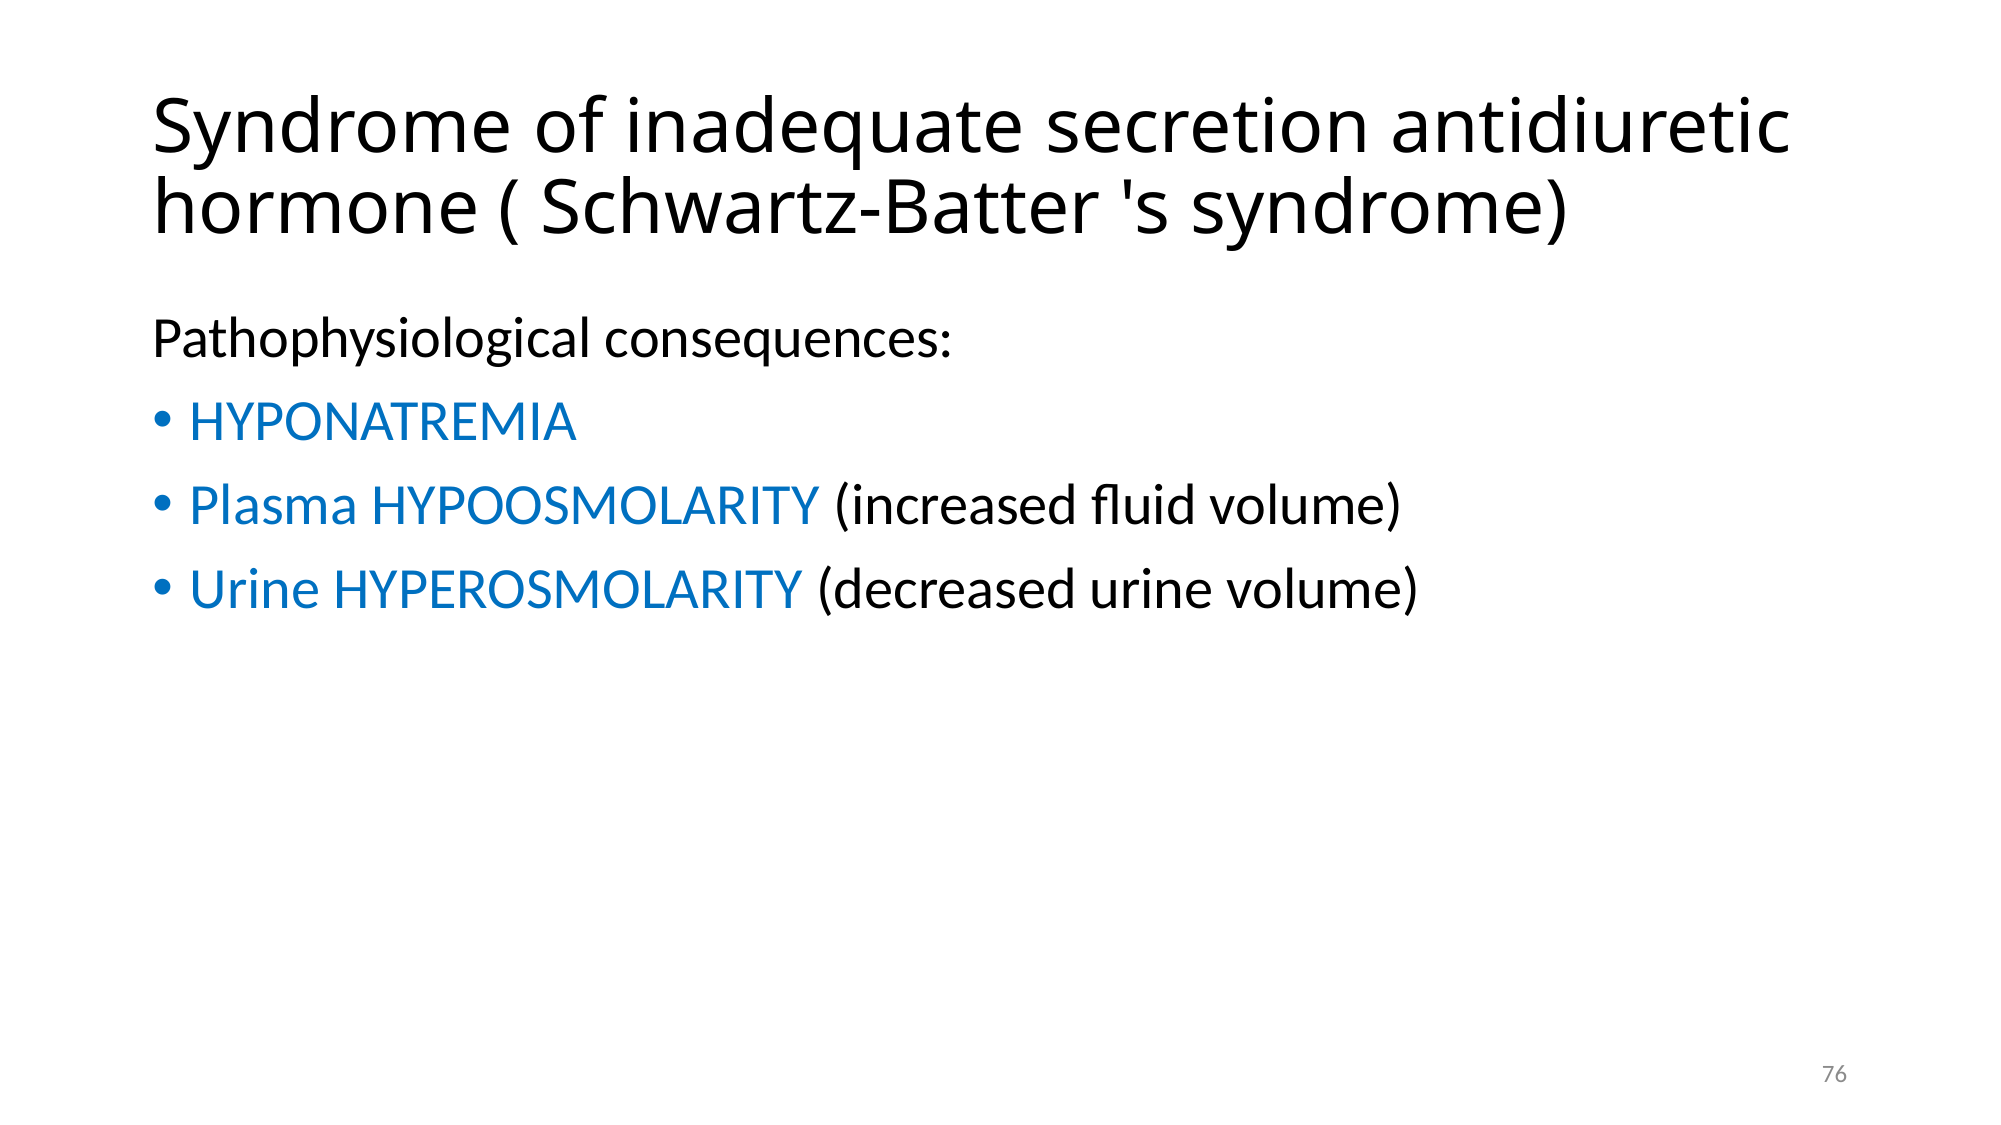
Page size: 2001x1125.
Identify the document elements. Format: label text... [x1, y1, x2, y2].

slide_number 76 [1412, 1042, 1863, 1103]
list Pathophysiological consequences: HYPONATREMIA Plasma HYPOOSMOLARITY (increased fluid volume) Urine HYPEROSMOLARITY (decreased urine volume) [137, 299, 1863, 1014]
title Syndrome of inadequate secretion antidiuretic hormone ( Schwartz-Batter 's syndrome) [137, 59, 1863, 278]
